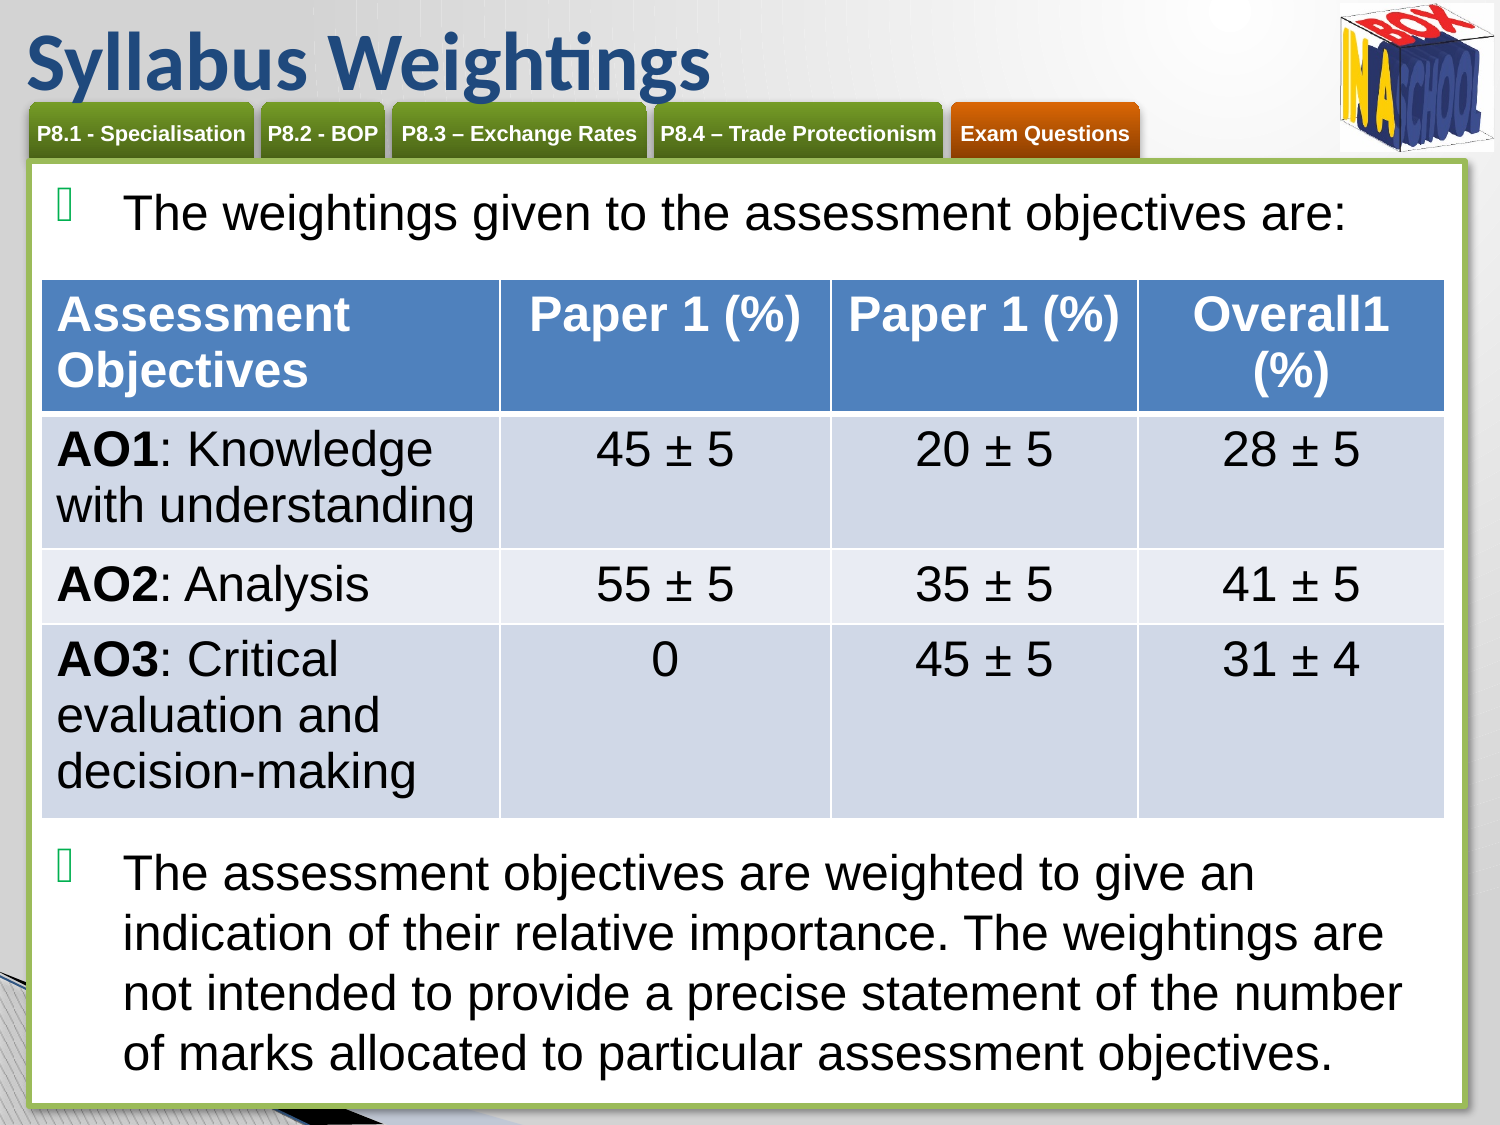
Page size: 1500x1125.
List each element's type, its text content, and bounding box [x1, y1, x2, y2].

table_header Assessment Objectives [42, 280, 499, 411]
table_header Paper 1 (%) [501, 280, 830, 411]
table_header Paper 1 (%) [832, 280, 1137, 411]
table_cell 31 ± 4 [1139, 625, 1444, 818]
table_cell 28 ± 5 [1139, 417, 1444, 548]
table_cell AO1: Knowledge with understanding [42, 417, 499, 548]
picture [281, 1114, 303, 1125]
text_box The weightings given to the assessment objectives are: The assessment objectives are weighted to give an indication of their relative importance. The weightings are not intended to provide a precise statement of the number of marks allocated to particular assessment objectives. [41, 172, 1447, 1088]
table_cell 35 ± 5 [832, 550, 1137, 623]
table_cell 55 ± 5 [501, 550, 830, 623]
table_cell 45 ± 5 [501, 417, 830, 548]
table_cell AO3: Critical evaluation and decision-making [42, 625, 499, 818]
table_cell 45 ± 5 [832, 625, 1137, 818]
title Syllabus Weightings [11, 11, 1465, 102]
table_cell AO2: Analysis [42, 550, 499, 623]
table_header Overall1 (%) [1139, 280, 1444, 411]
table_cell 0 [501, 625, 830, 818]
table_cell 41 ± 5 [1139, 550, 1444, 623]
table_cell 20 ± 5 [832, 417, 1137, 548]
picture [1340, 3, 1495, 152]
